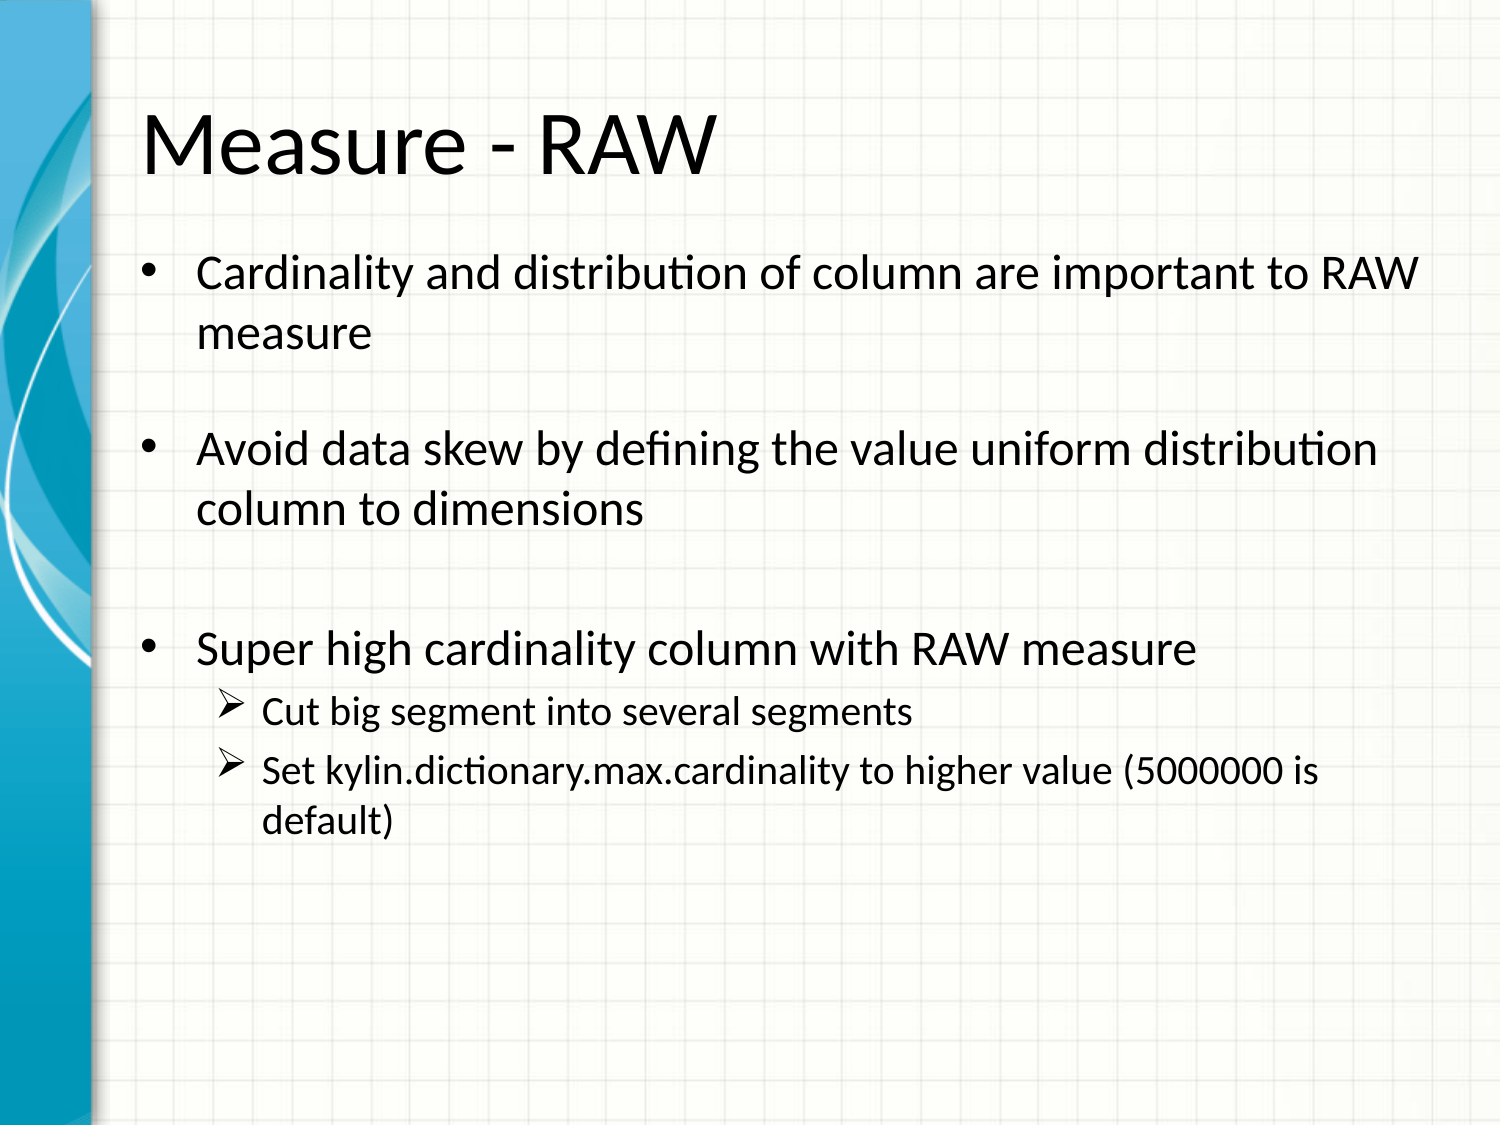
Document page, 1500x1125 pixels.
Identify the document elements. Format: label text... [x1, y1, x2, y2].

title Measure - RAW [125, 44, 1450, 231]
list Cardinality and distribution of column are important to RAW measure Avoid data skew by defining the value uniform distribution column to dimensions Super high cardinality column with RAW measure Cut big segment into several segments Set kylin.dictionary.max.cardinality to higher value (5000000 is default) [125, 231, 1450, 1081]
picture [0, 0, 1500, 1125]
